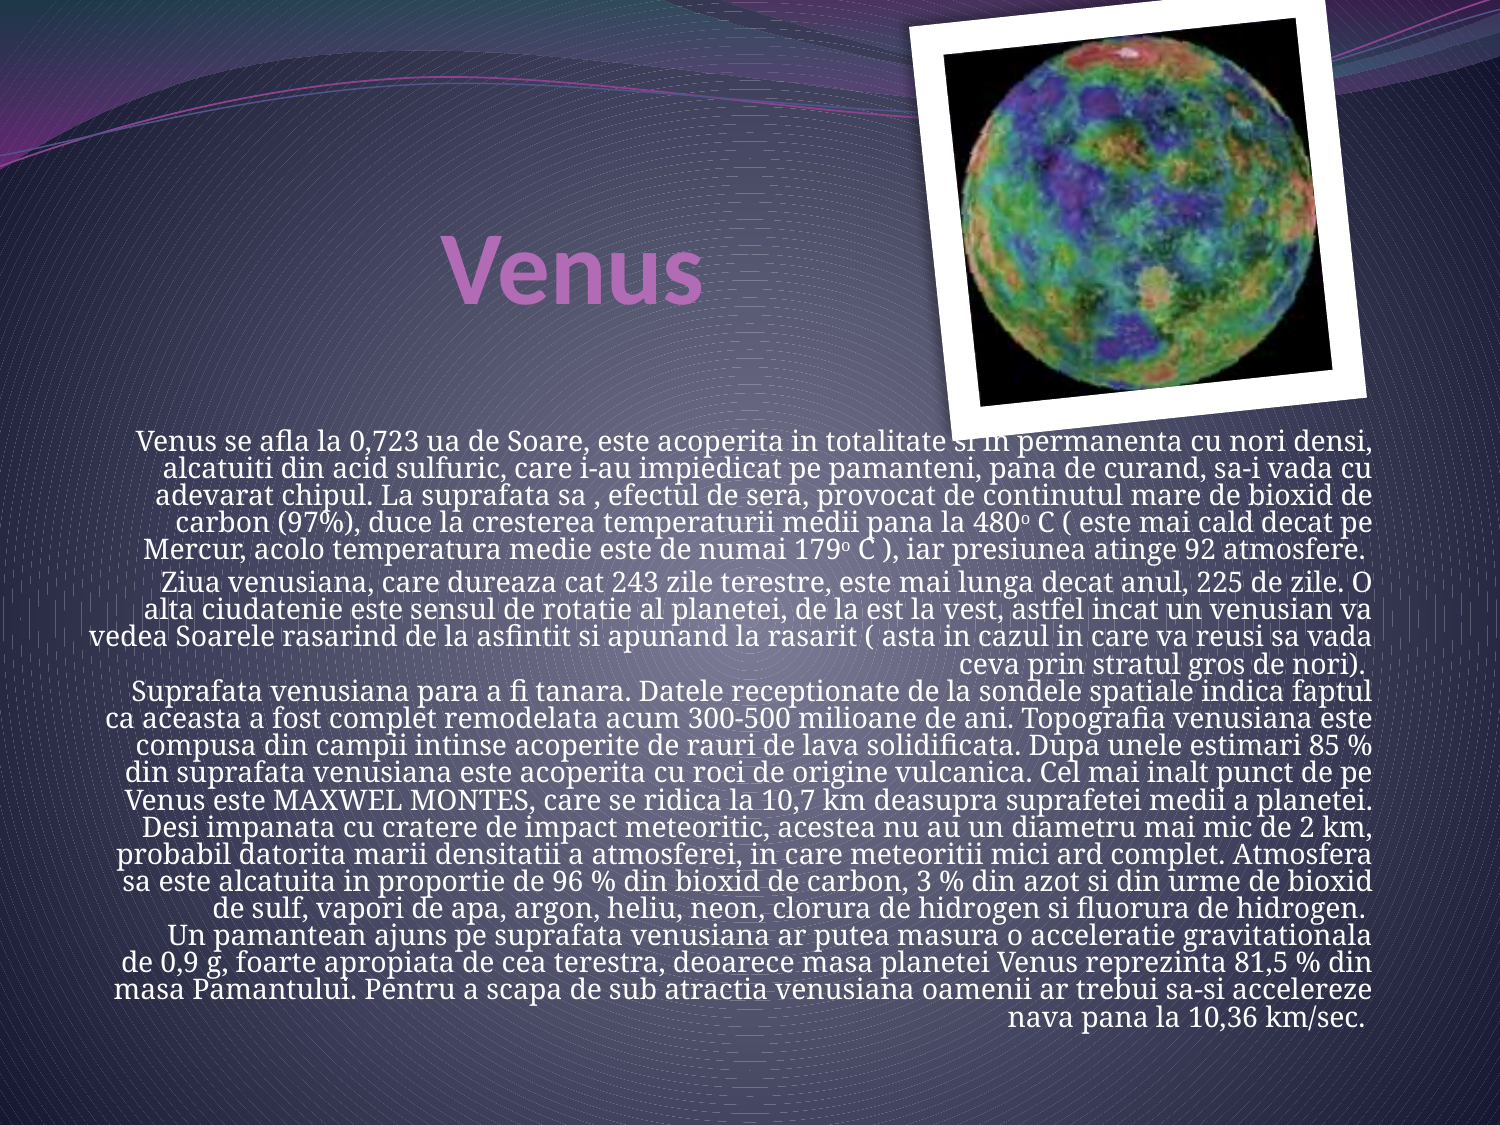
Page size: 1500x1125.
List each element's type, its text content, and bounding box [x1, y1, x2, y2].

picture [981, 399, 1040, 406]
subtitle Venus se afla la 0,723 ua de Soare, este acoperita in totalitate si in permanenta cu nori densi, alcatuiti din acid sulfuric, care i-au impiedicat pe pamanteni, pana de curand, sa-i vada cu adevarat chipul. La suprafata sa , efectul de sera, provocat de continutul mare de bioxid de carbon (97%), duce la cresterea temperaturii medii pana la 480o C ( este mai cald decat pe Mercur, acolo temperatura medie este de numai 179o C ), iar presiunea atinge 92 atmosfere. Ziua venusiana, care dureaza cat 243 zile terestre, este mai lunga decat anul, 225 de zile. O alta ciudatenie este sensul de rotatie al planetei, de la est la vest, astfel incat un venusian va vedea Soarele rasarind de la asfintit si apunand la rasarit ( asta in cazul in care va reusi sa vada ceva prin stratul gros de nori). Suprafata venusiana para a fi tanara. Datele receptionate de la sondele spatiale indica faptul ca aceasta a fost complet remodelata acum 300-500 milioane de ani. Topografia venusiana este compusa din campii intinse acoperite de rauri de lava solidificata. Dupa unele estimari 85 % din suprafata venusiana este acoperita cu roci de origine vulcanica. Cel mai inalt punct de pe Venus este MAXWEL MONTES, care se ridica la 10,7 km deasupra suprafetei medii a planetei. Desi impanata cu cratere de impact meteoritic, acestea nu au un diametru mai mic de 2 km, probabil datorita marii densitatii a atmosferei, in care meteoritii mici ard complet. Atmosfera sa este alcatuita in proportie de 96 % din bioxid de carbon, 3 % din azot si din urme de bioxid de sulf, vapori de apa, argon, heliu, neon, clorura de hidrogen si fluorura de hidrogen. Un pamantean ajuns pe suprafata venusiana ar putea masura o acceleratie gravitationala de 0,9 g, foarte apropiata de cea terestra, deoarece masa planetei Venus reprezinta 81,5 % din masa Pamantului. Pentru a scapa de sub atractia venusiana oamenii ar trebui sa-si accelereze nava pana la 10,36 km/sec. [87, 421, 1377, 1055]
picture [944, 54, 955, 153]
title Venus [70, 198, 708, 326]
picture [1321, 276, 1332, 370]
picture [960, 19, 1316, 390]
